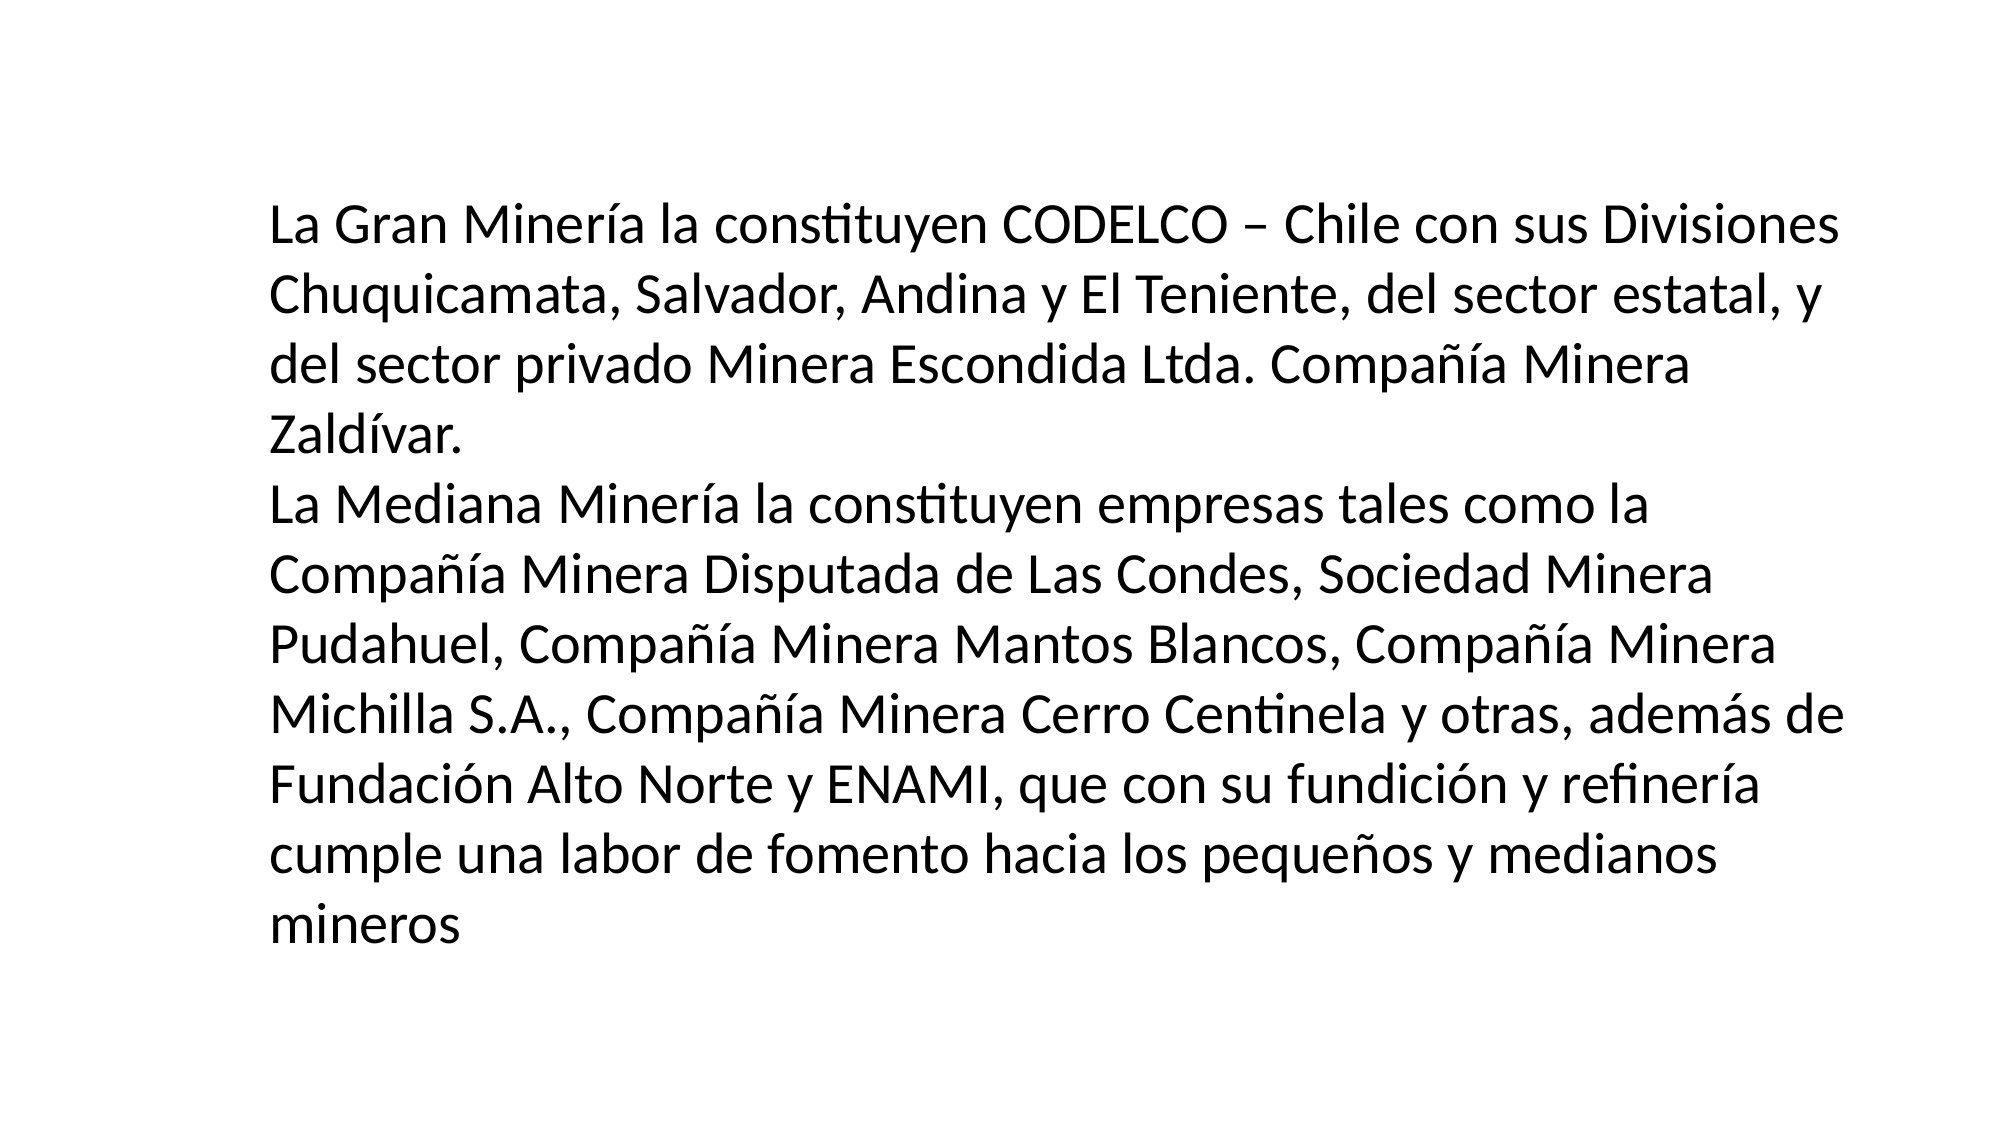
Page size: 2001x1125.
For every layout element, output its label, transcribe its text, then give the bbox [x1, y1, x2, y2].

text_box La Gran Minería la constituyen CODELCO – Chile con sus Divisiones Chuquicamata, Salvador, Andina y El Teniente, del sector estatal, y del sector privado Minera Escondida Ltda. Compañía Minera Zaldívar. La Mediana Minería la constituyen empresas tales como la Compañía Minera Disputada de Las Condes, Sociedad Minera Pudahuel, Compañía Minera Mantos Blancos, Compañía Minera Michilla S.A., Compañía Minera Cerro Centinela y otras, además de Fundación Alto Norte y ENAMI, que con su fundición y refinería cumple una labor de fomento hacia los pequeños y medianos mineros [254, 177, 1902, 963]
